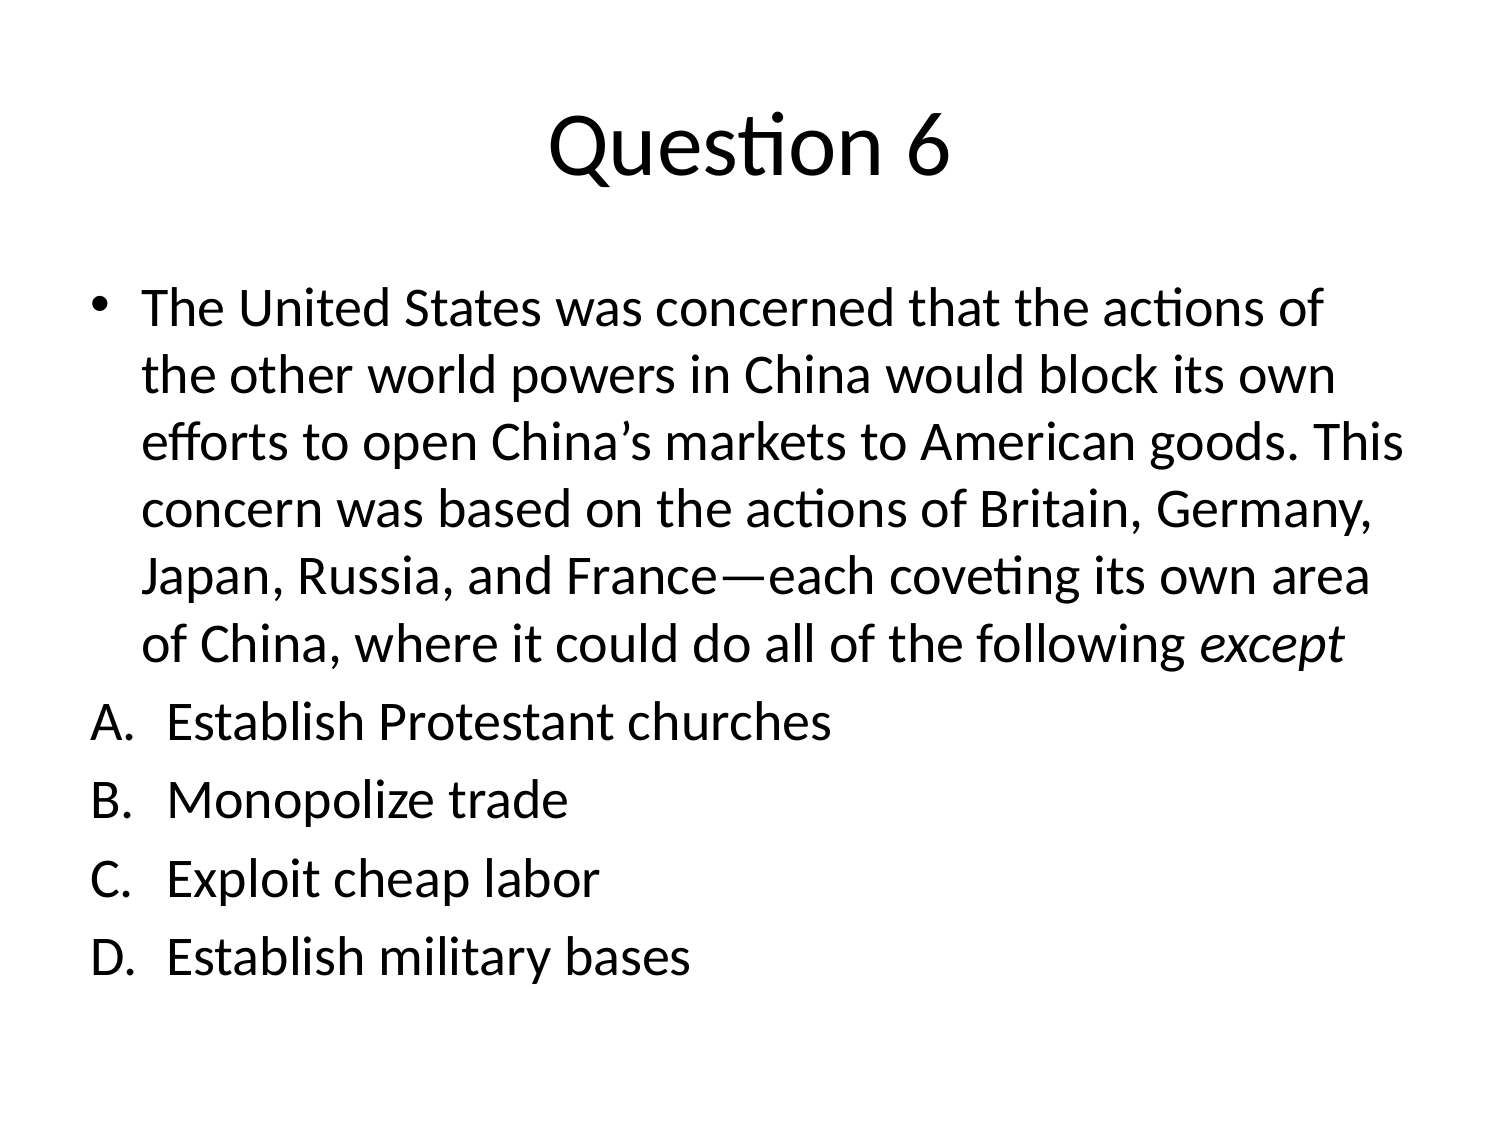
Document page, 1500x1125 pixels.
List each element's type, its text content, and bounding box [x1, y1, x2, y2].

title Question 6 [75, 45, 1425, 233]
list The United States was concerned that the actions of the other world powers in China would block its own efforts to open China’s markets to American goods. This concern was based on the actions of Britain, Germany, Japan, Russia, and France—each coveting its own area of China, where it could do all of the following except Establish Protestant churches Monopolize trade Exploit cheap labor Establish military bases [75, 262, 1425, 1005]
